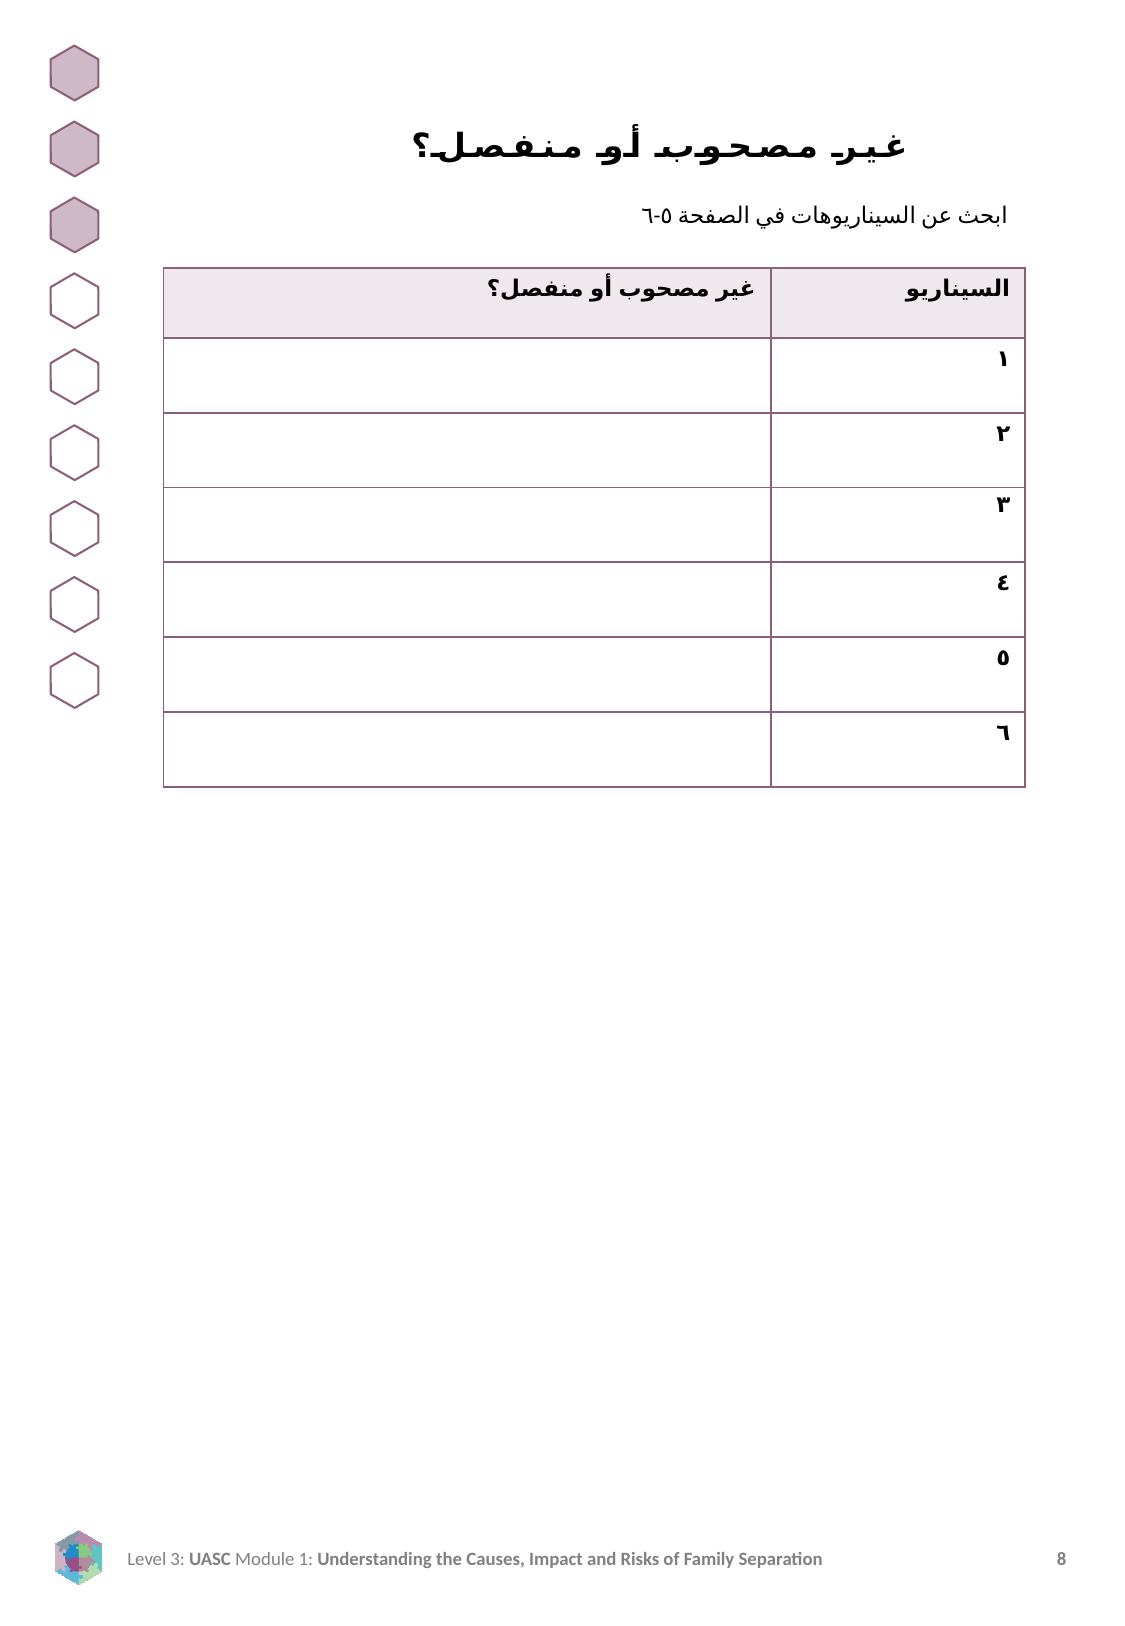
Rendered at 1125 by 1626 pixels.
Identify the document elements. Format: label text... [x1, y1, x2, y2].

table_header السيناريو [772, 269, 1024, 337]
table_cell [164, 713, 770, 786]
text_box [48, 271, 101, 331]
table_cell ٤ [772, 563, 1024, 636]
picture [55, 1530, 102, 1585]
table_cell [164, 488, 770, 561]
table_cell ٣ [772, 488, 1024, 561]
table_cell ٦ [772, 713, 1024, 786]
text_box [48, 575, 101, 634]
text_box [48, 651, 101, 710]
table_cell ١ [772, 339, 1024, 412]
text_box [48, 423, 101, 482]
text_box [48, 499, 101, 558]
text_box [48, 347, 101, 406]
text_box ابحث عن السيناريوهات في الصفحة ٥-٦ [163, 193, 1024, 236]
text_box [48, 195, 101, 255]
table_cell [164, 638, 770, 711]
table_cell [164, 563, 770, 636]
table_cell ٥ [772, 638, 1024, 711]
text_box غير مصحوب أو منفصل؟ [163, 116, 923, 172]
table_header غير مصحوب أو منفصل؟ [164, 269, 770, 337]
table_cell ٢ [772, 414, 1024, 487]
table_cell [164, 339, 770, 412]
text_box [48, 119, 101, 179]
table_cell [164, 414, 770, 487]
text_box [48, 43, 101, 103]
